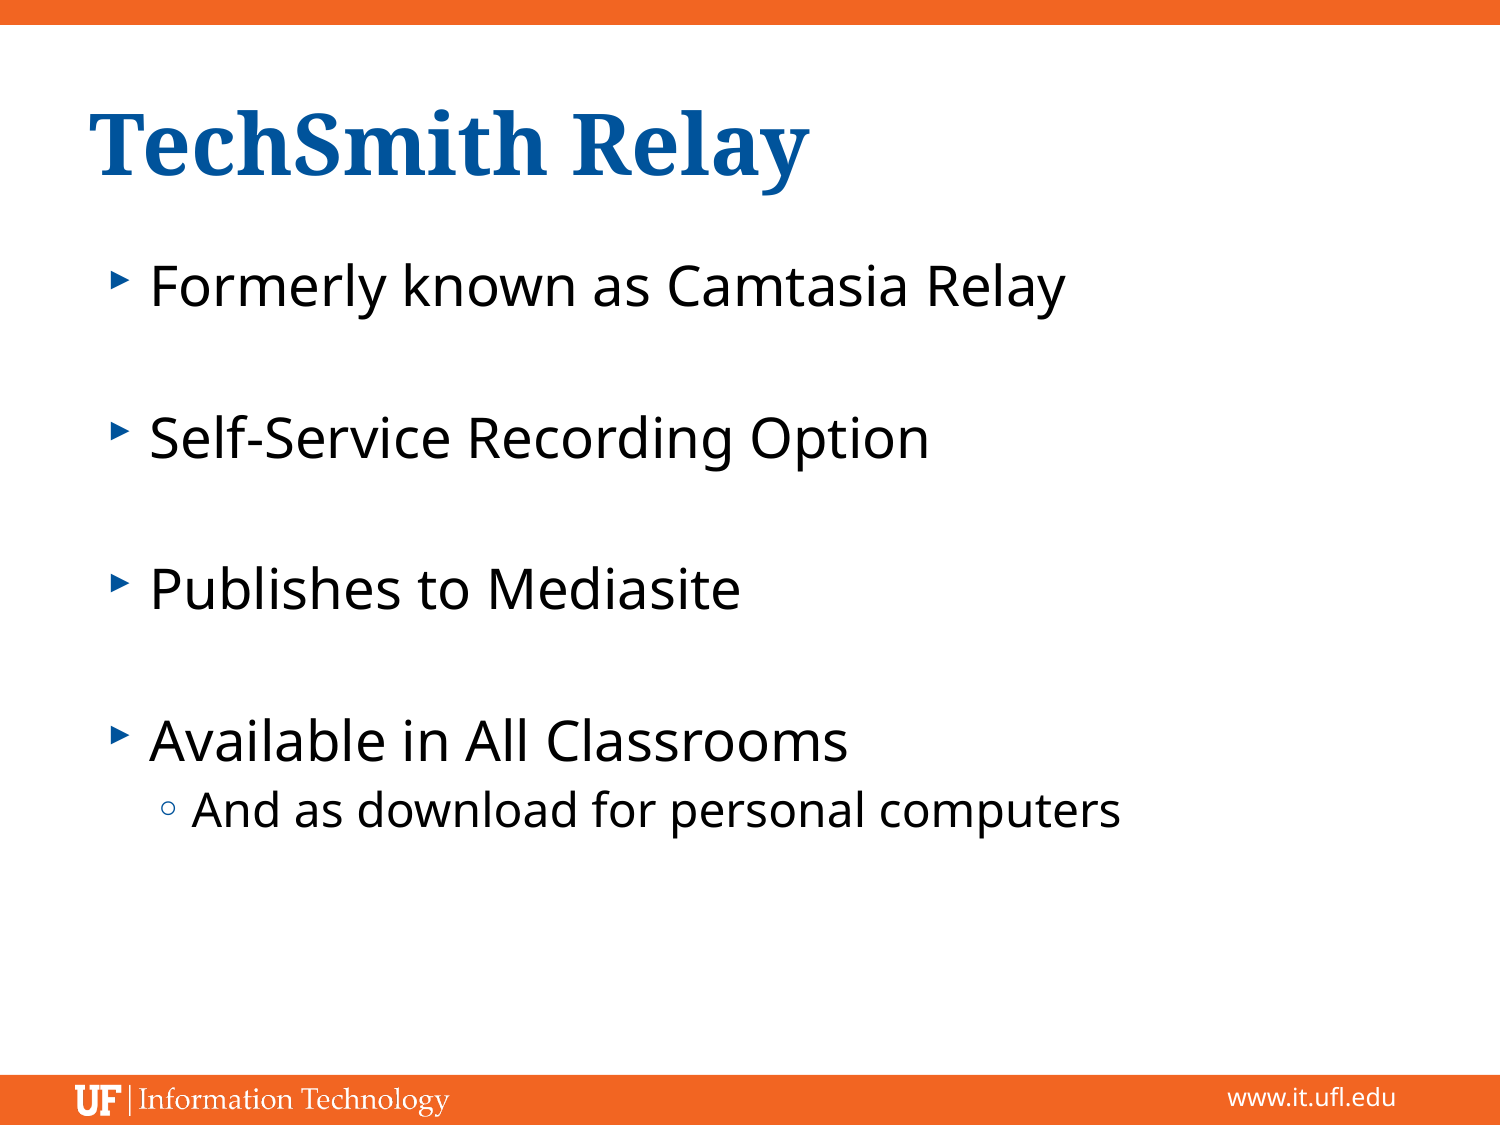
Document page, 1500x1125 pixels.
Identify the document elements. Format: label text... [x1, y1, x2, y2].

title TechSmith Relay [75, 50, 1425, 233]
picture [75, 1083, 450, 1117]
list Formerly known as Camtasia Relay Self-Service Recording Option Publishes to Mediasite Available in All Classrooms And as download for personal computers [75, 243, 1425, 986]
